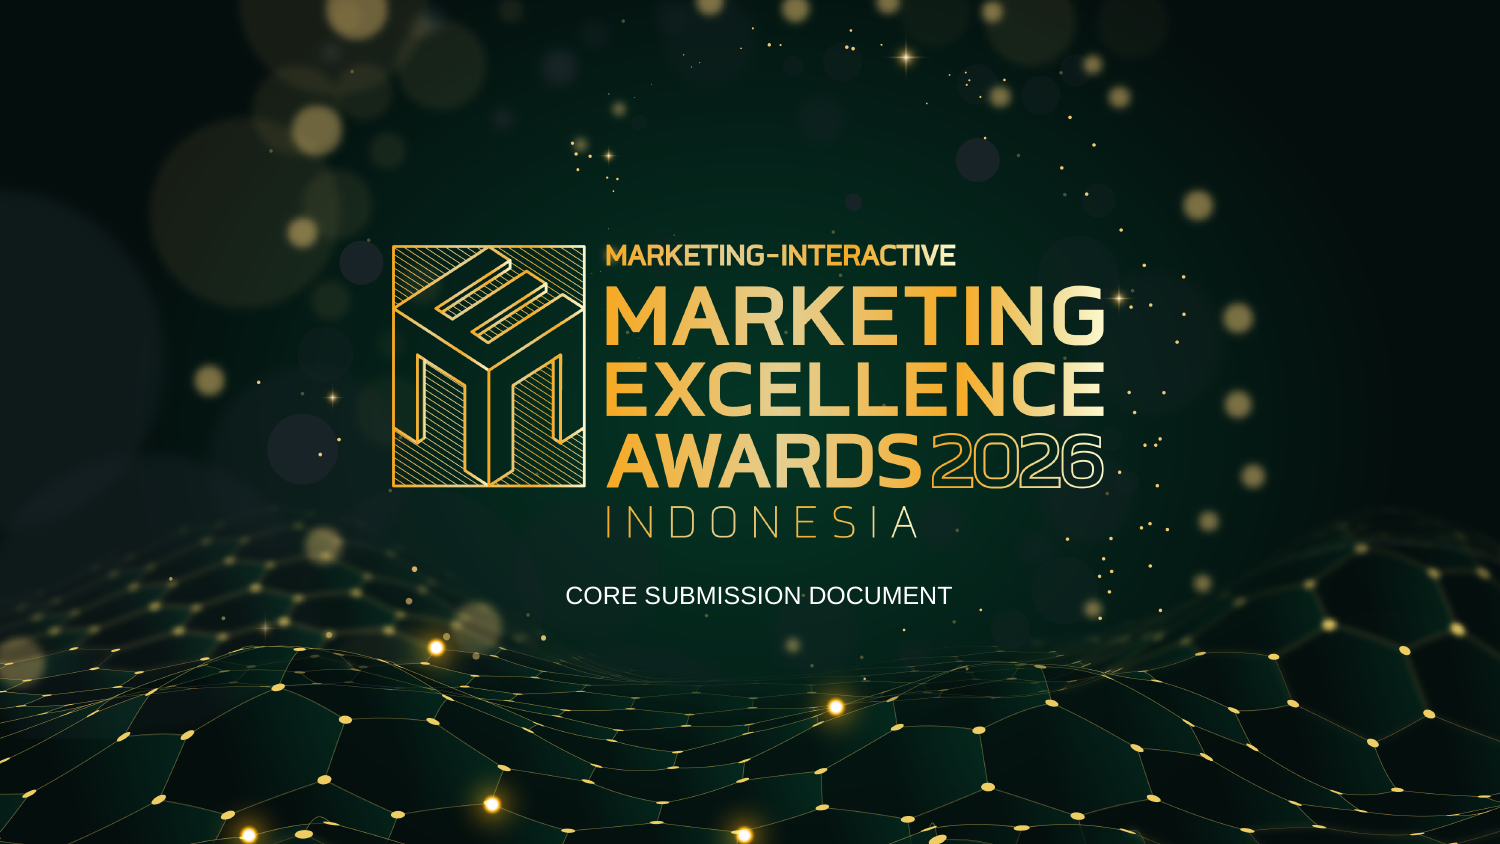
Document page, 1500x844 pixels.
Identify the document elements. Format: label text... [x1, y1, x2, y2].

text_box CORE SUBMISSION DOCUMENT [387, 571, 1138, 617]
picture [0, 0, 1500, 844]
